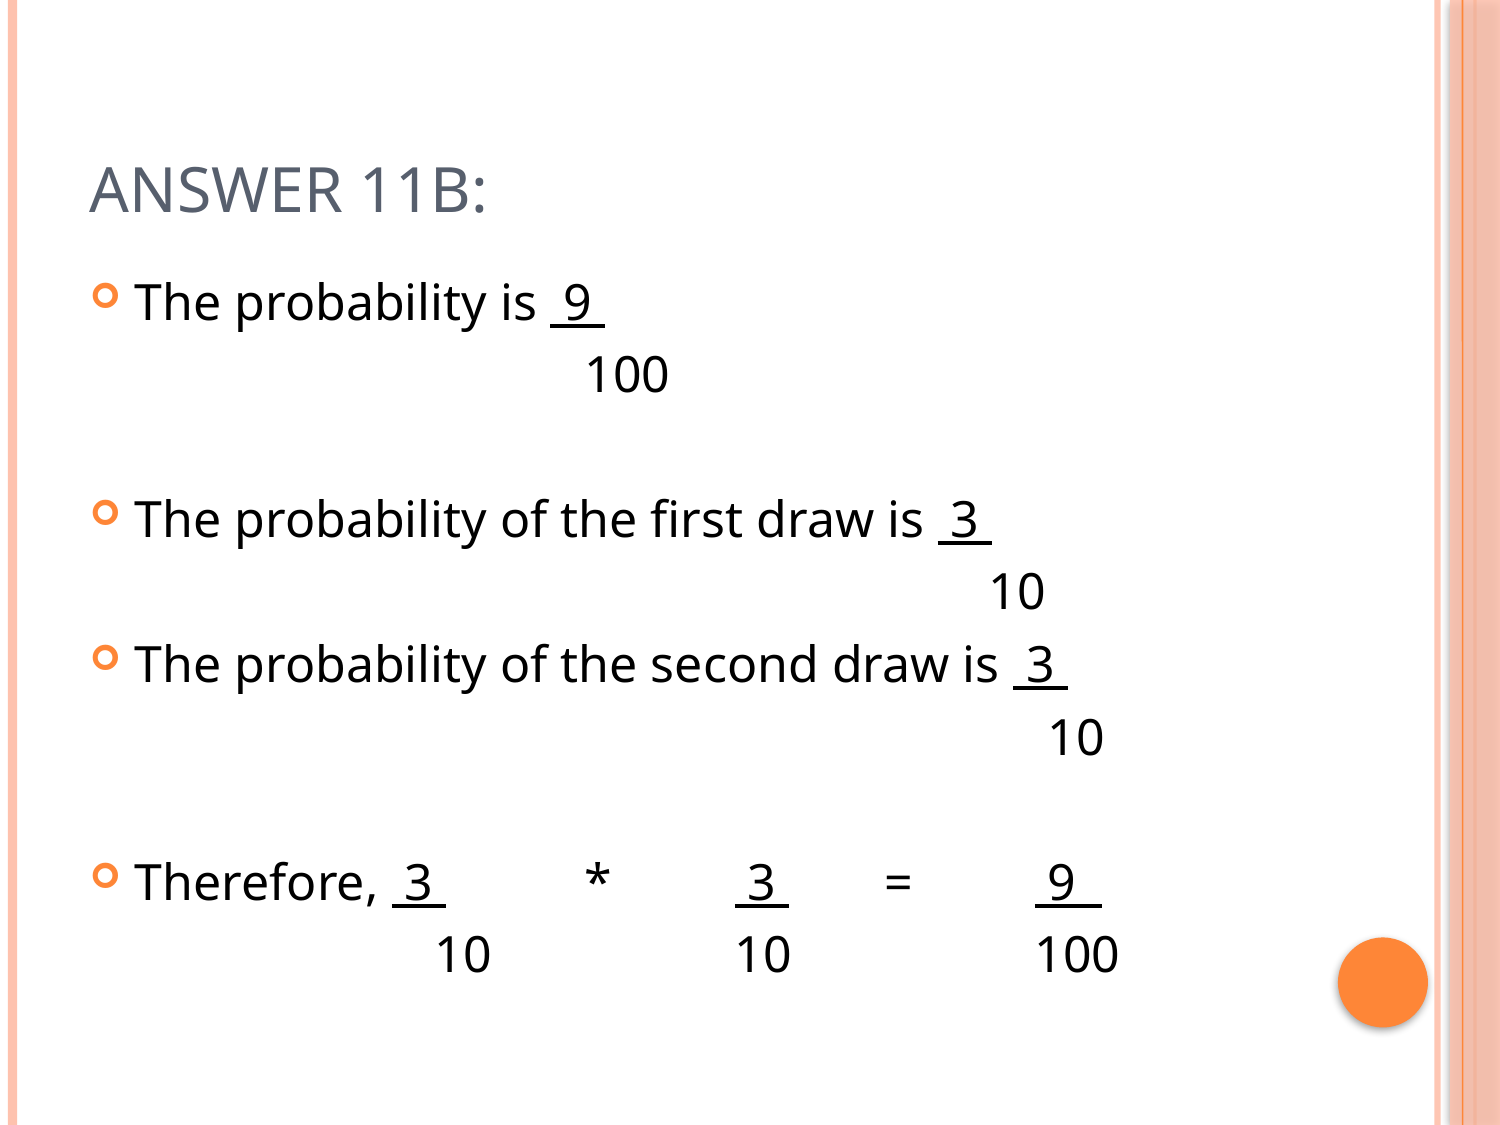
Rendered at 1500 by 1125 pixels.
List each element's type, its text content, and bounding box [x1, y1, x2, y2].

list The probability is 9 100 The probability of the first draw is 3 10 The probability of the second draw is 3 10 Therefore, 3 * 3 = 9 10 10 100 [75, 262, 1300, 1062]
title Answer 11B: [75, 45, 1300, 233]
